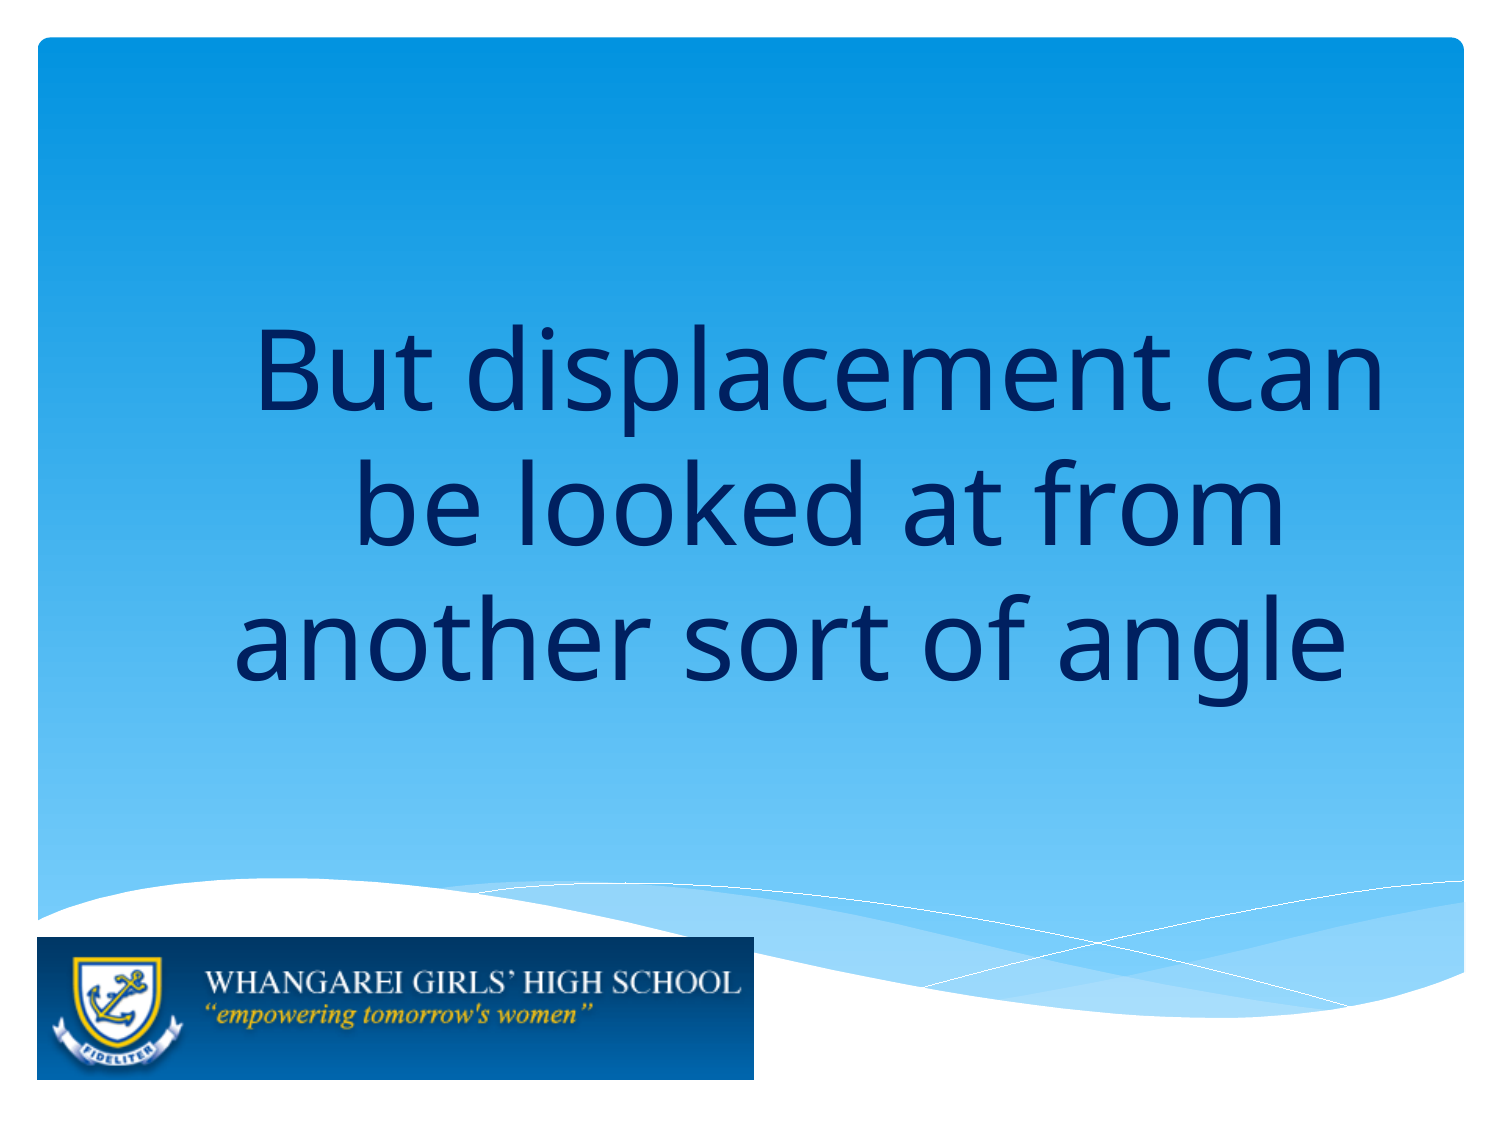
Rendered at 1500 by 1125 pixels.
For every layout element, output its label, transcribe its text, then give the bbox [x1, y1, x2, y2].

text_box But displacement can be looked at from another sort of angle [194, 290, 1447, 728]
picture [37, 937, 754, 1080]
